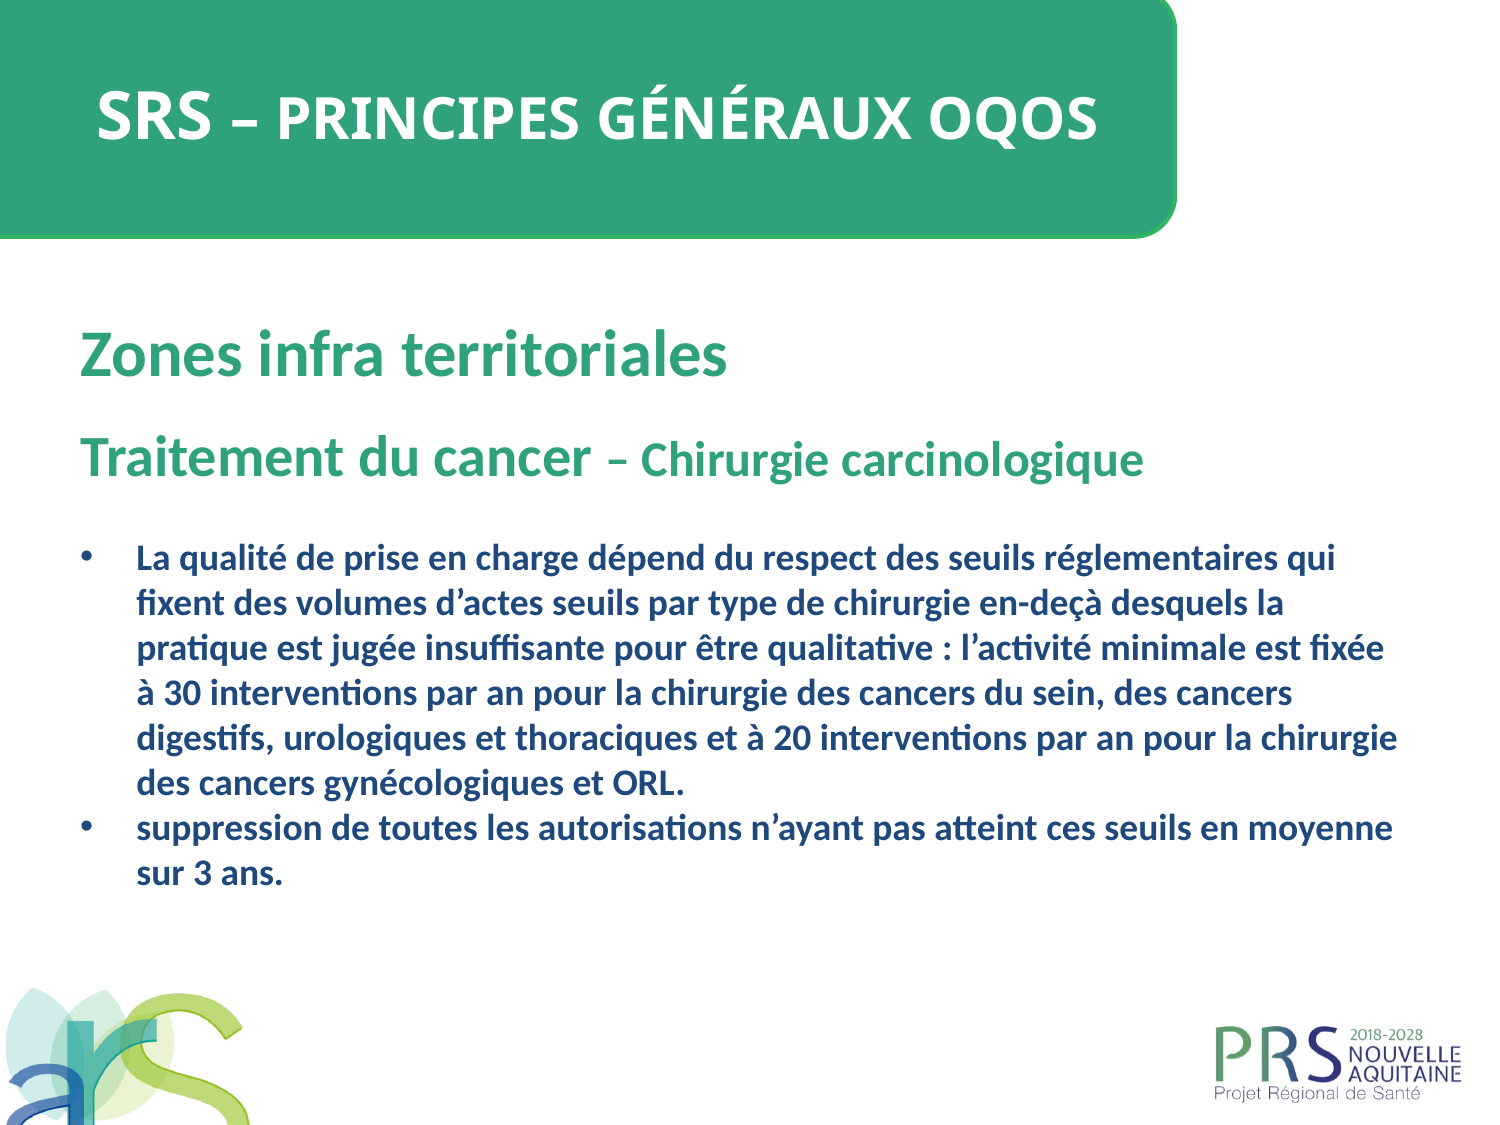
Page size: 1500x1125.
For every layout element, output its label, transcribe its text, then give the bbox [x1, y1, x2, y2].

picture [1210, 1023, 1466, 1103]
list Zones infra territoriales [64, 233, 1447, 533]
picture [5, 987, 250, 1125]
text_box [0, 0, 1176, 239]
text_box Traitement du cancer – Chirurgie carcinologique La qualité de prise en charge dépend du respect des seuils réglementaires qui fixent des volumes d’actes seuils par type de chirurgie en-deçà desquels la pratique est jugée insuffisante pour être qualitative : l’activité minimale est fixée à 30 interventions par an pour la chirurgie des cancers du sein, des cancers digestifs, urologiques et thoraciques et à 20 interventions par an pour la chirurgie des cancers gynécologiques et ORL. suppression de toutes les autorisations n’ayant pas atteint ces seuils en moyenne sur 3 ans. [65, 410, 1424, 961]
text_box SRS – Principes généraux OQOS [29, 19, 1415, 207]
